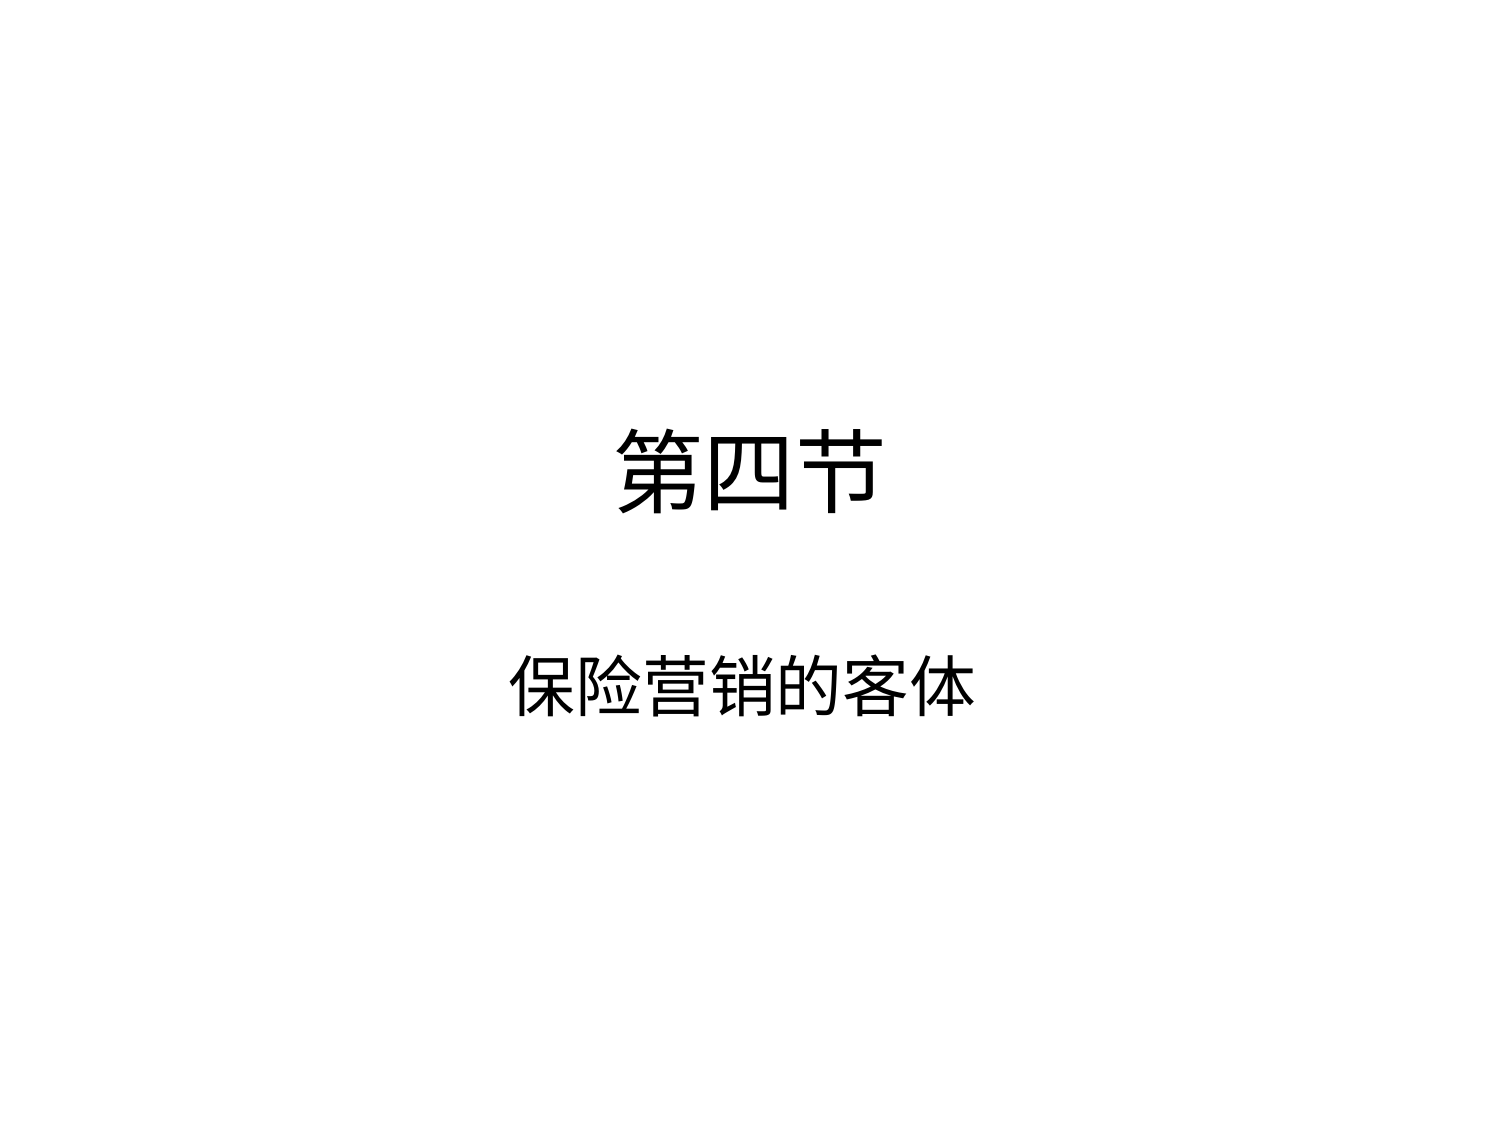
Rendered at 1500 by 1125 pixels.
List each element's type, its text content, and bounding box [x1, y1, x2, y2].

subtitle 保险营销的客体 [225, 637, 1275, 925]
title 第四节 [112, 349, 1388, 591]
